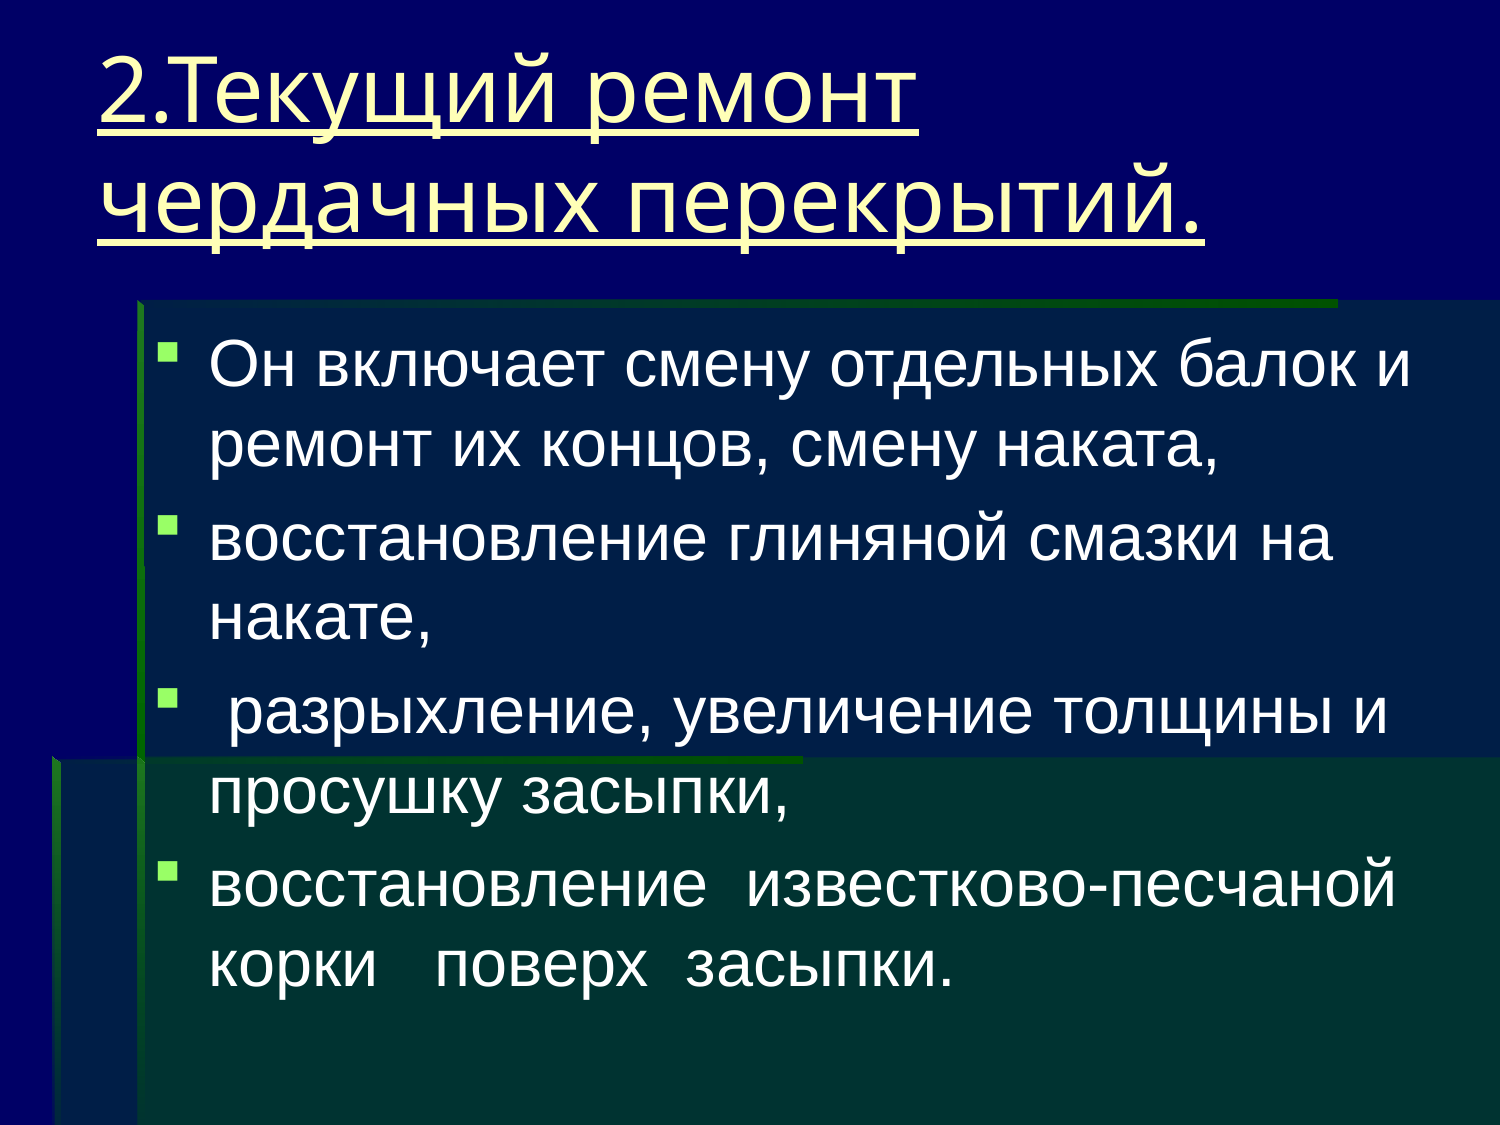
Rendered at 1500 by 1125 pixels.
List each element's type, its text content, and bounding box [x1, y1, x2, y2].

title 2.Текущий ремонт чердачных перекрытий. [81, 23, 1458, 259]
list Он включает смену отдельных балок и ремонт их концов, смену наката, восстановление глиняной смазки на накате, разрыхление, увеличение толщины и просушку засыпки, восстановление известково-песчаной корки поверх засыпки. [137, 312, 1477, 1091]
